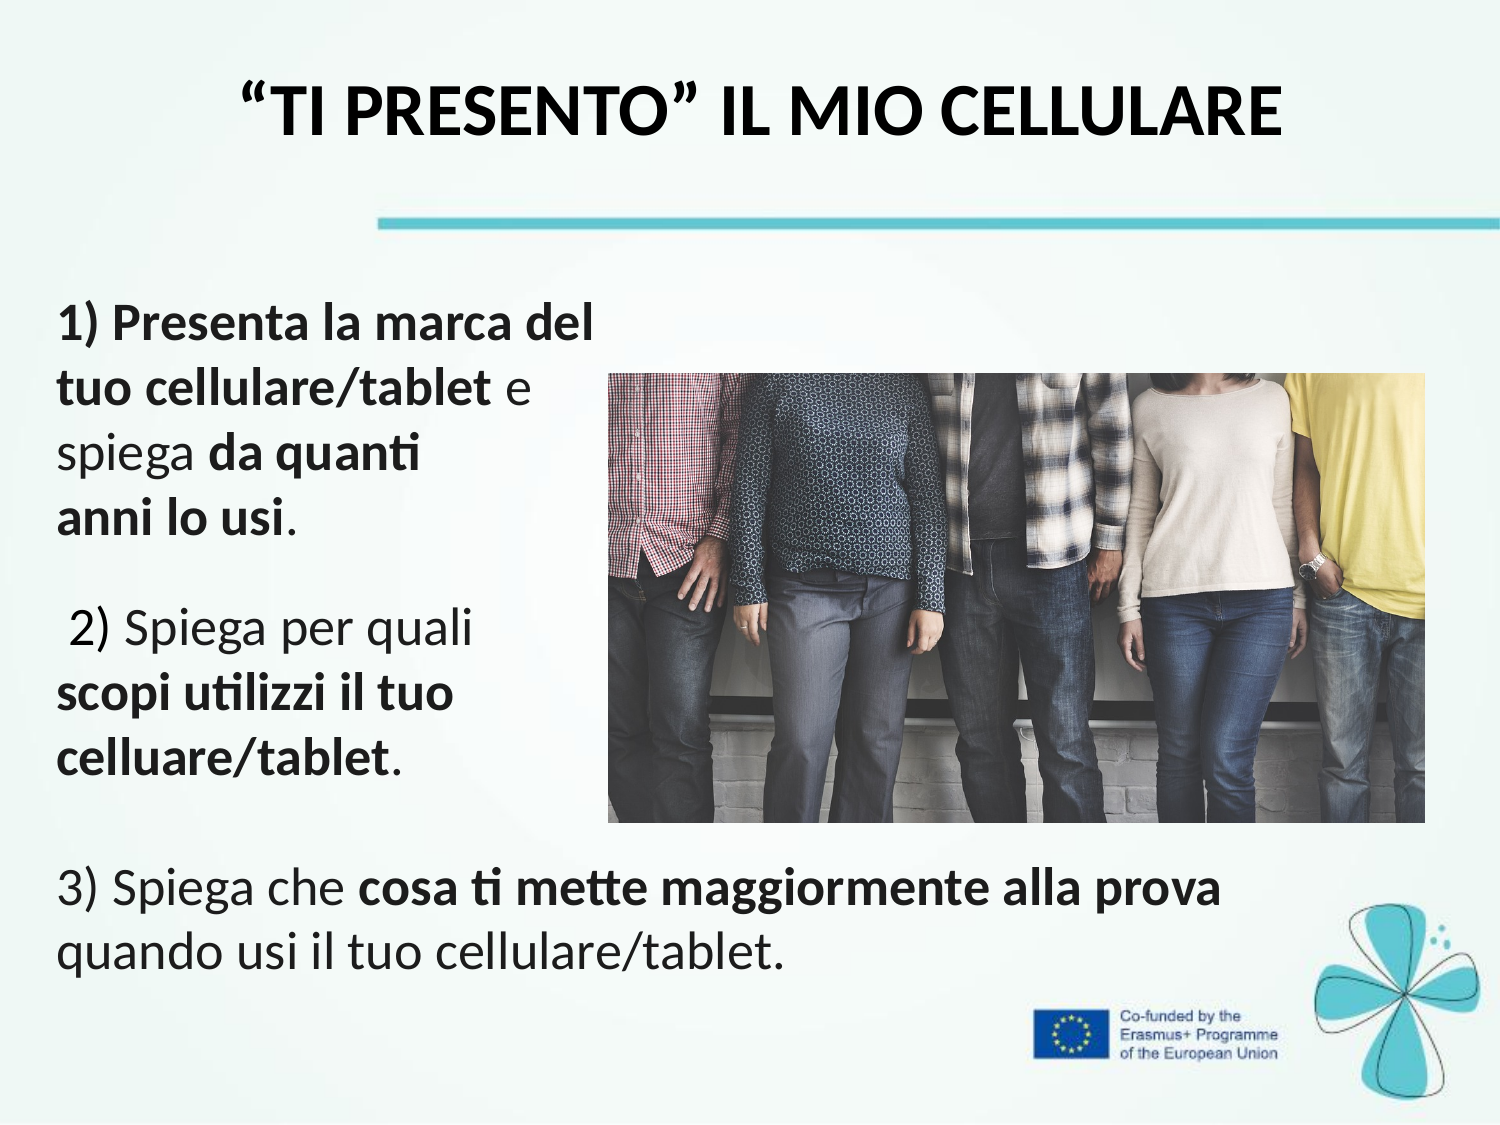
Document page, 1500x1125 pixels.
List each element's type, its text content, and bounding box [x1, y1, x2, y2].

text_box 1) Presenta la marca del tuo cellulare/tablet e spiega da quanti anni lo usi. 2) Spiega per quali scopi utilizzi il tuo celluare/tablet. 3) Spiega che cosa ti mette maggiormente alla prova quando usi il tuo cellulare/tablet. [41, 278, 1481, 1044]
picture [0, 0, 1500, 1125]
text_box “Ti presento” il mio cellulare [222, 52, 1365, 158]
